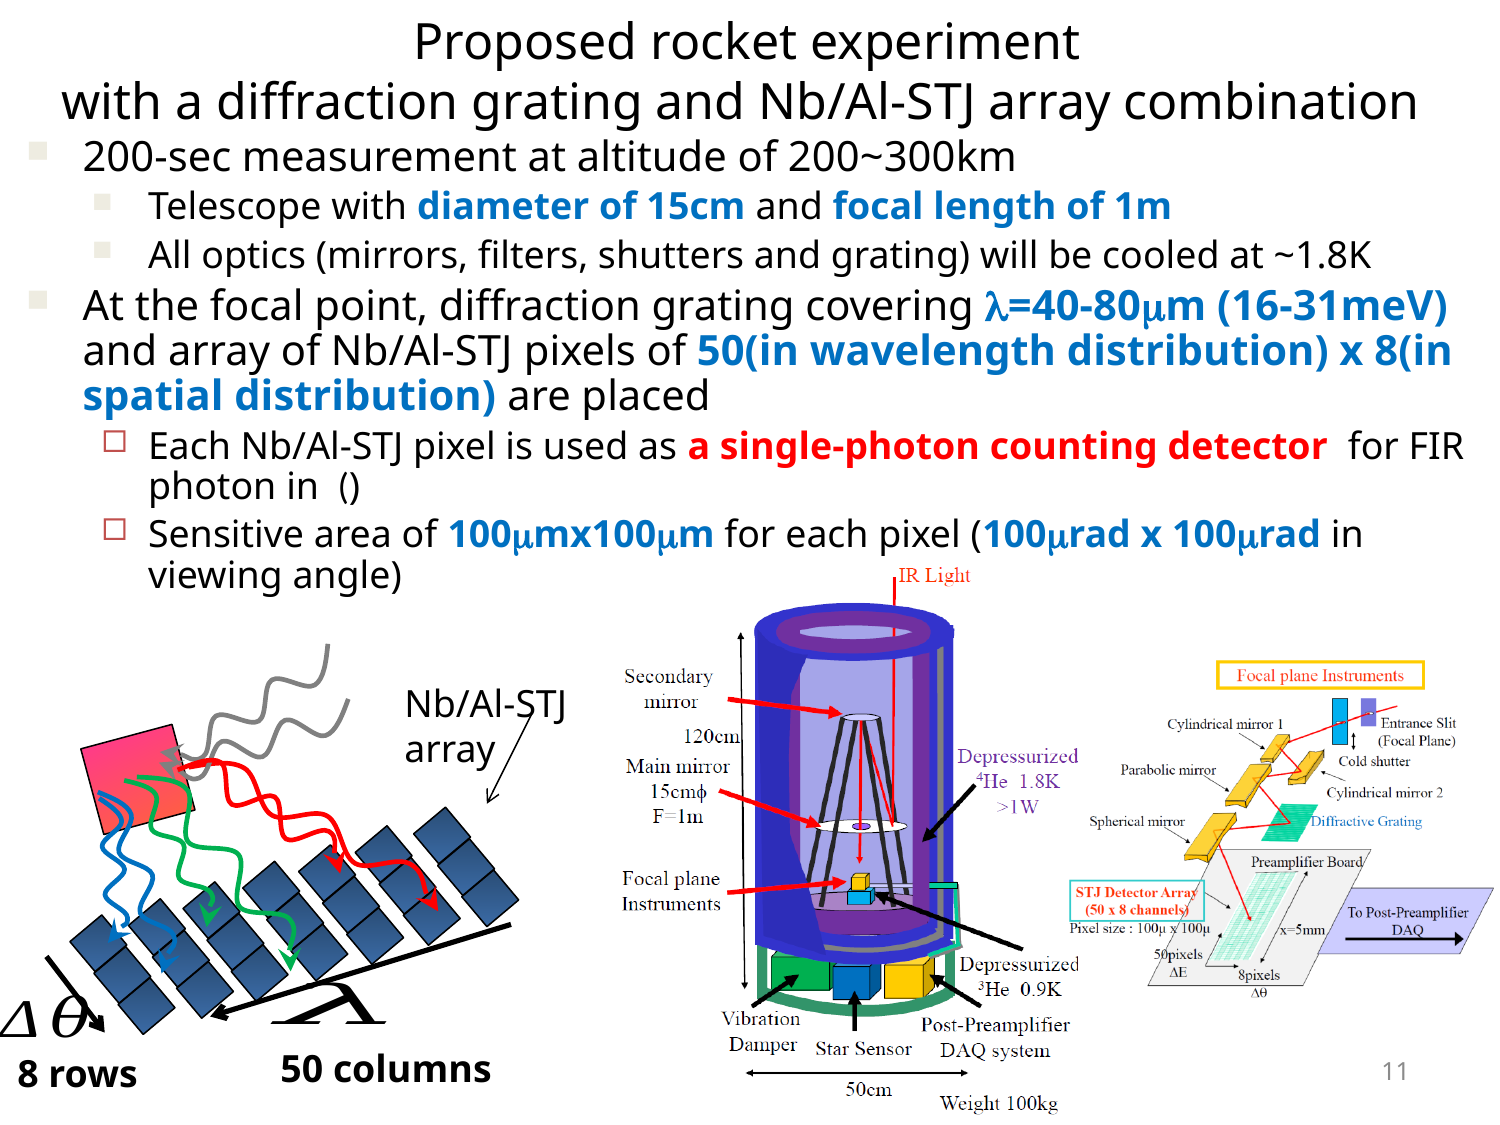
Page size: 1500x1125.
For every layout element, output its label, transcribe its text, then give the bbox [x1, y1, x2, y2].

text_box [0, 672, 608, 1051]
text_box Proposed rocket experiment with a diffraction grating and Nb/Al-STJ array combination [12, 1, 1482, 138]
text_box 8 rows [2, 1060, 153, 1103]
text_box 50 columns [265, 1060, 507, 1098]
picture [613, 556, 1500, 1116]
slide_number 11 [1082, 1042, 1425, 1103]
